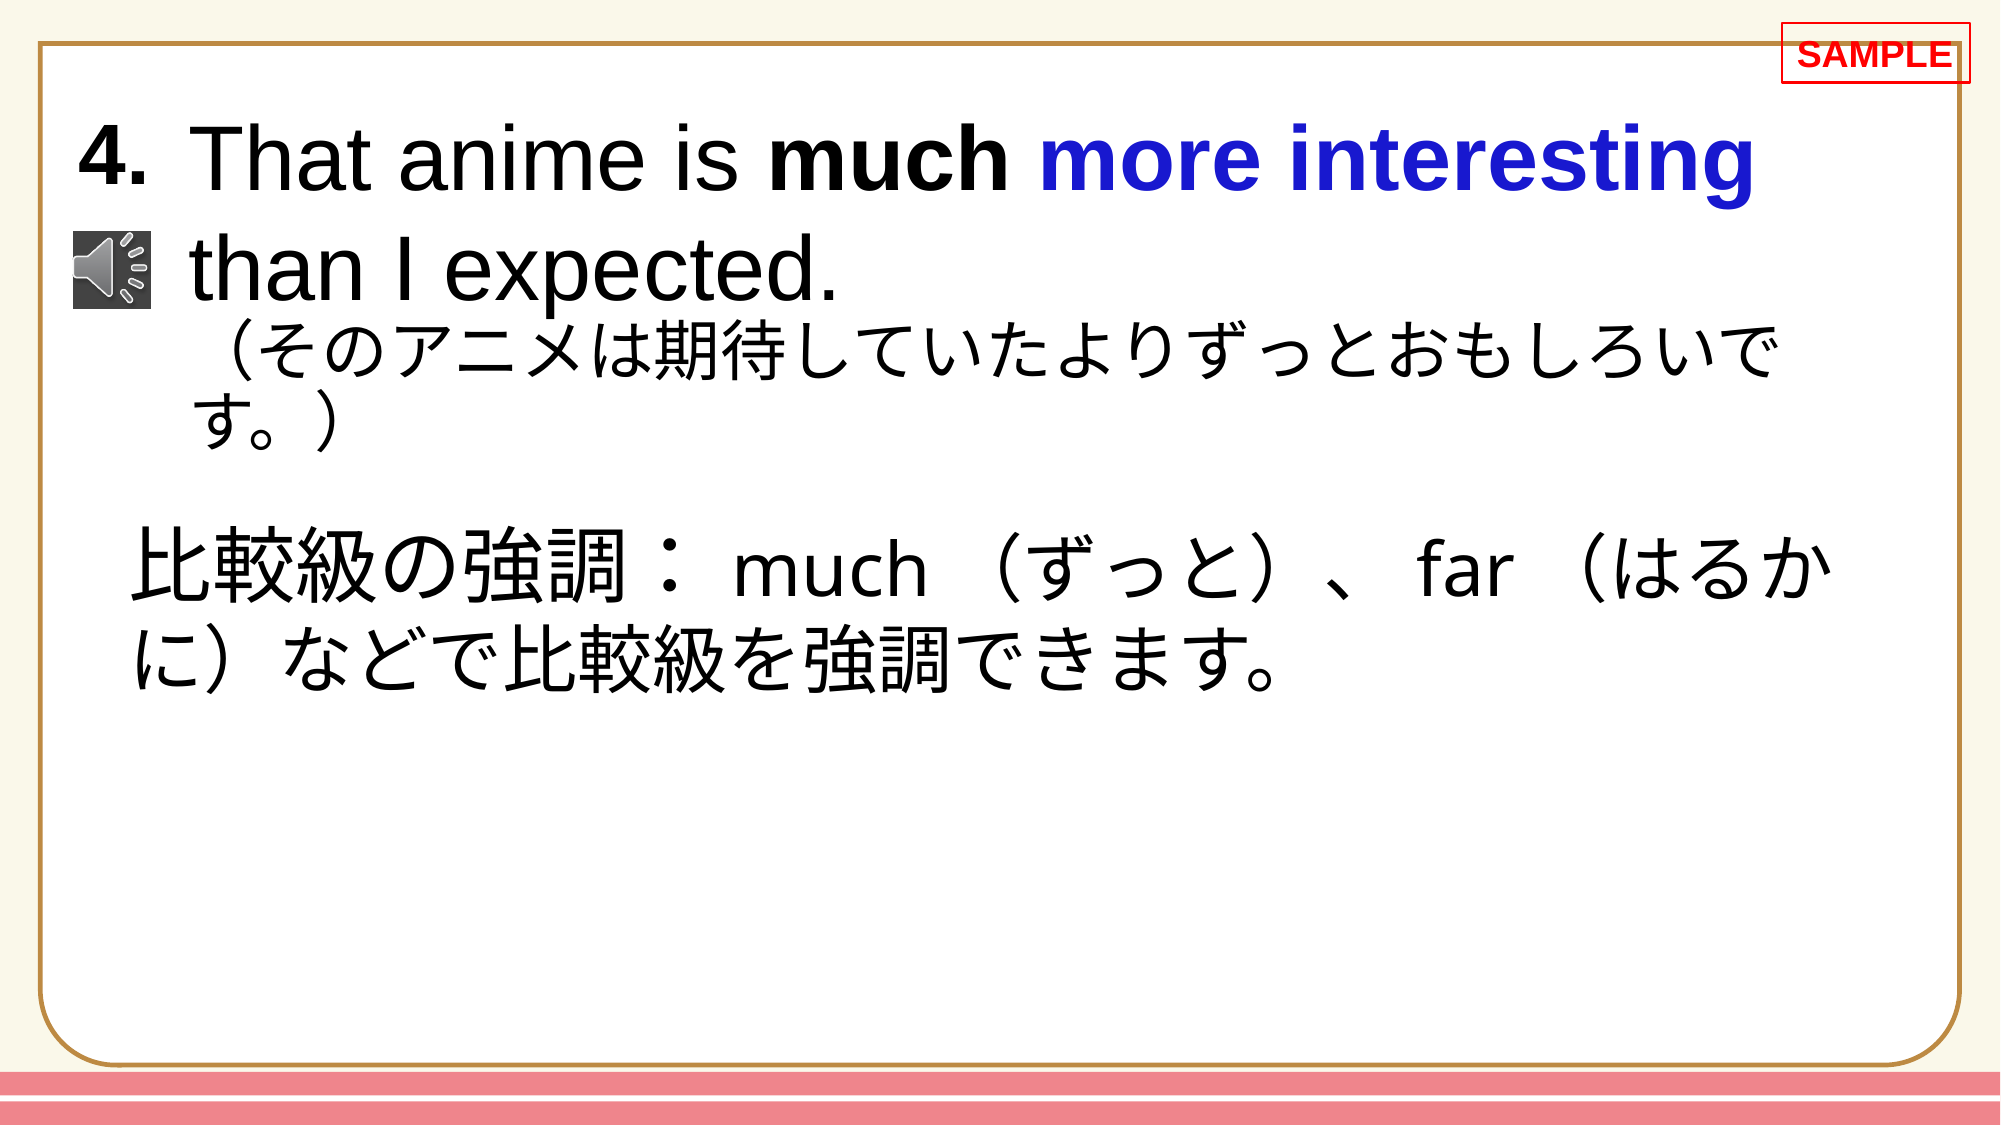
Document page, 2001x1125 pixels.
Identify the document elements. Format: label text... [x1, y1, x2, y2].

list 比較級の強調：much（ずっと）、far（はるかに）などで比較級を強調できます。 [114, 505, 1945, 1067]
title （そのアニメは期待していたよりずっとおもしろいです。） [173, 336, 1945, 443]
list 4. [55, 90, 173, 209]
text_box SAMPLE [1782, 22, 1971, 83]
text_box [72, 230, 152, 311]
list That anime is much more interesting than I expected. [173, 90, 1945, 328]
